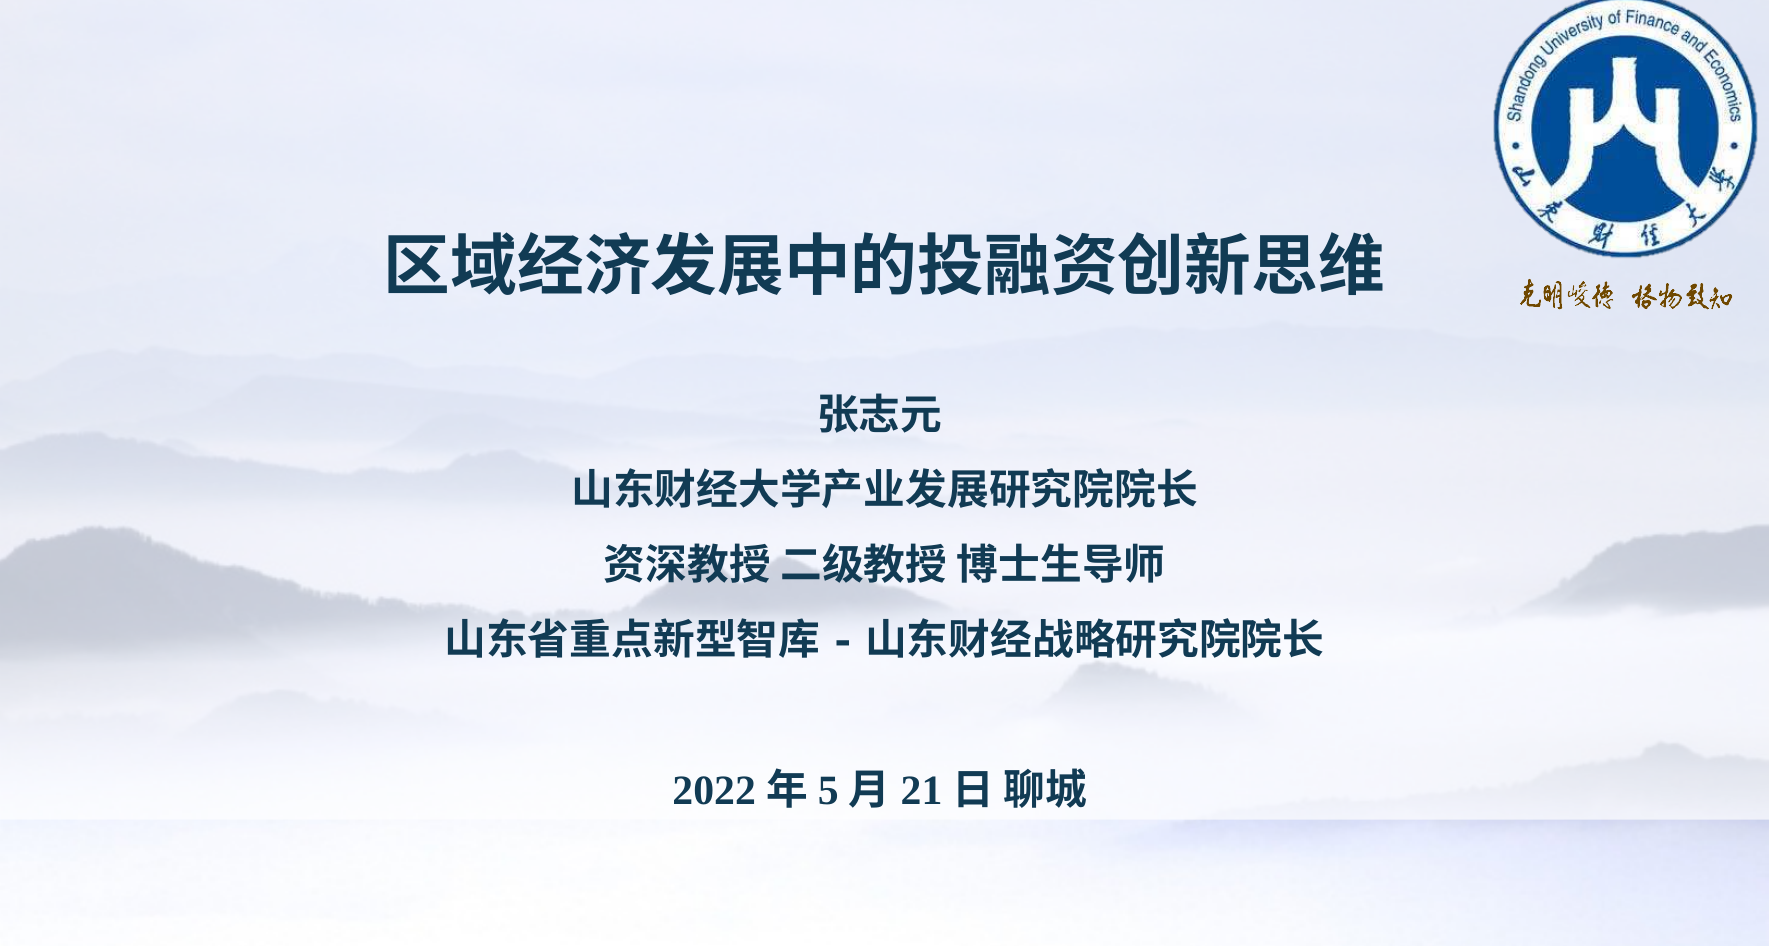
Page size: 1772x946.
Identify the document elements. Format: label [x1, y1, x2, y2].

text_box [1480, 0, 1772, 323]
picture [0, 0, 1769, 946]
